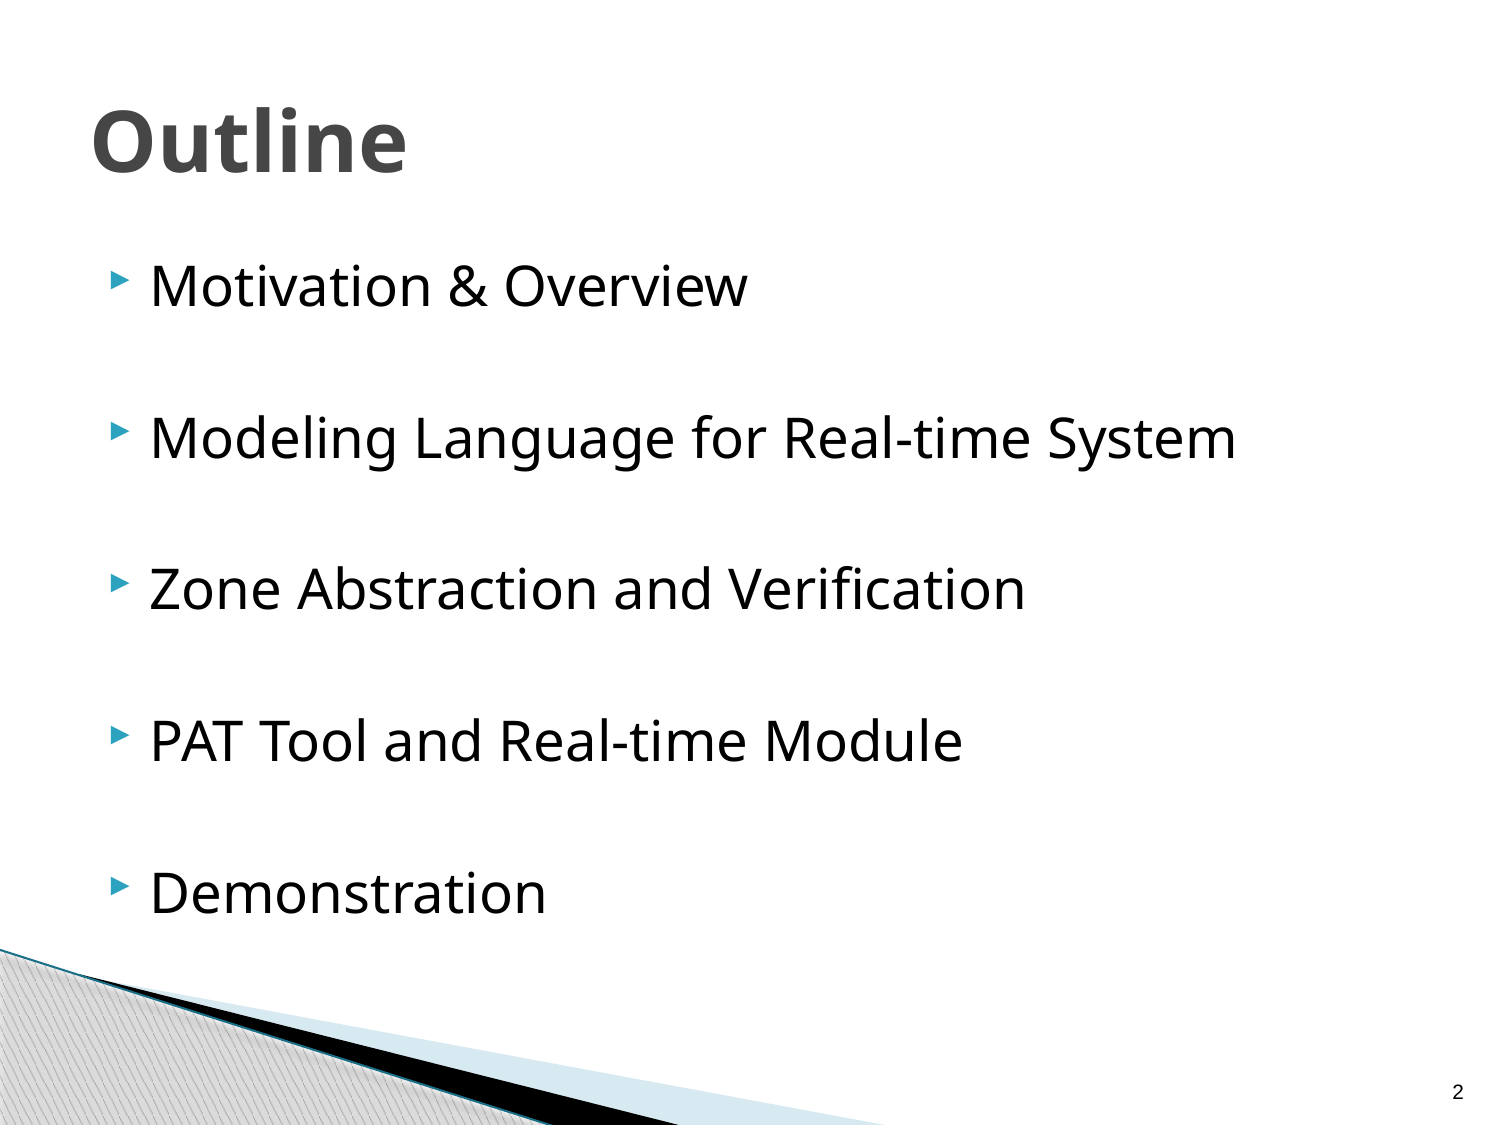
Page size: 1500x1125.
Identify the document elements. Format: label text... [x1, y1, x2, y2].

title Outline [75, 45, 1425, 233]
slide_number 2 [1418, 1051, 1479, 1112]
list Motivation & Overview Modeling Language for Real-time System Zone Abstraction and Verification PAT Tool and Real-time Module Demonstration [75, 243, 1425, 986]
